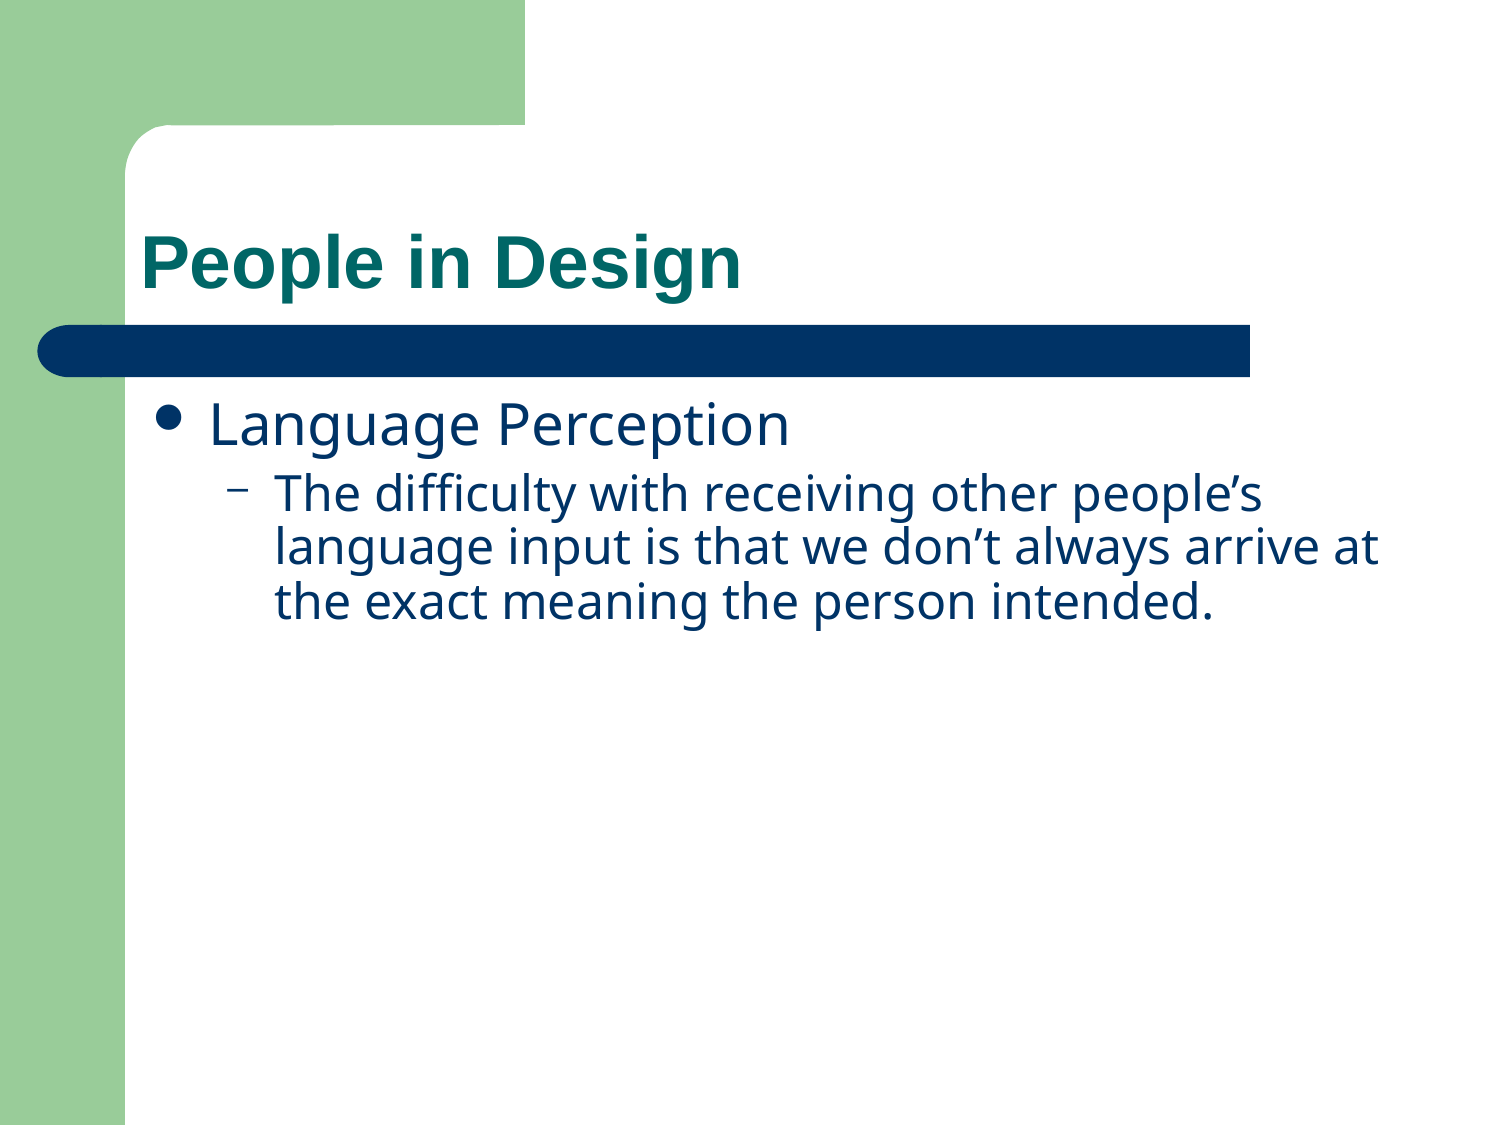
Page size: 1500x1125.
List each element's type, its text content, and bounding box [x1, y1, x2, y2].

title People in Design [124, 124, 1426, 313]
list Language Perception The difficulty with receiving other people’s language input is that we don’t always arrive at the exact meaning the person intended. [137, 387, 1400, 999]
